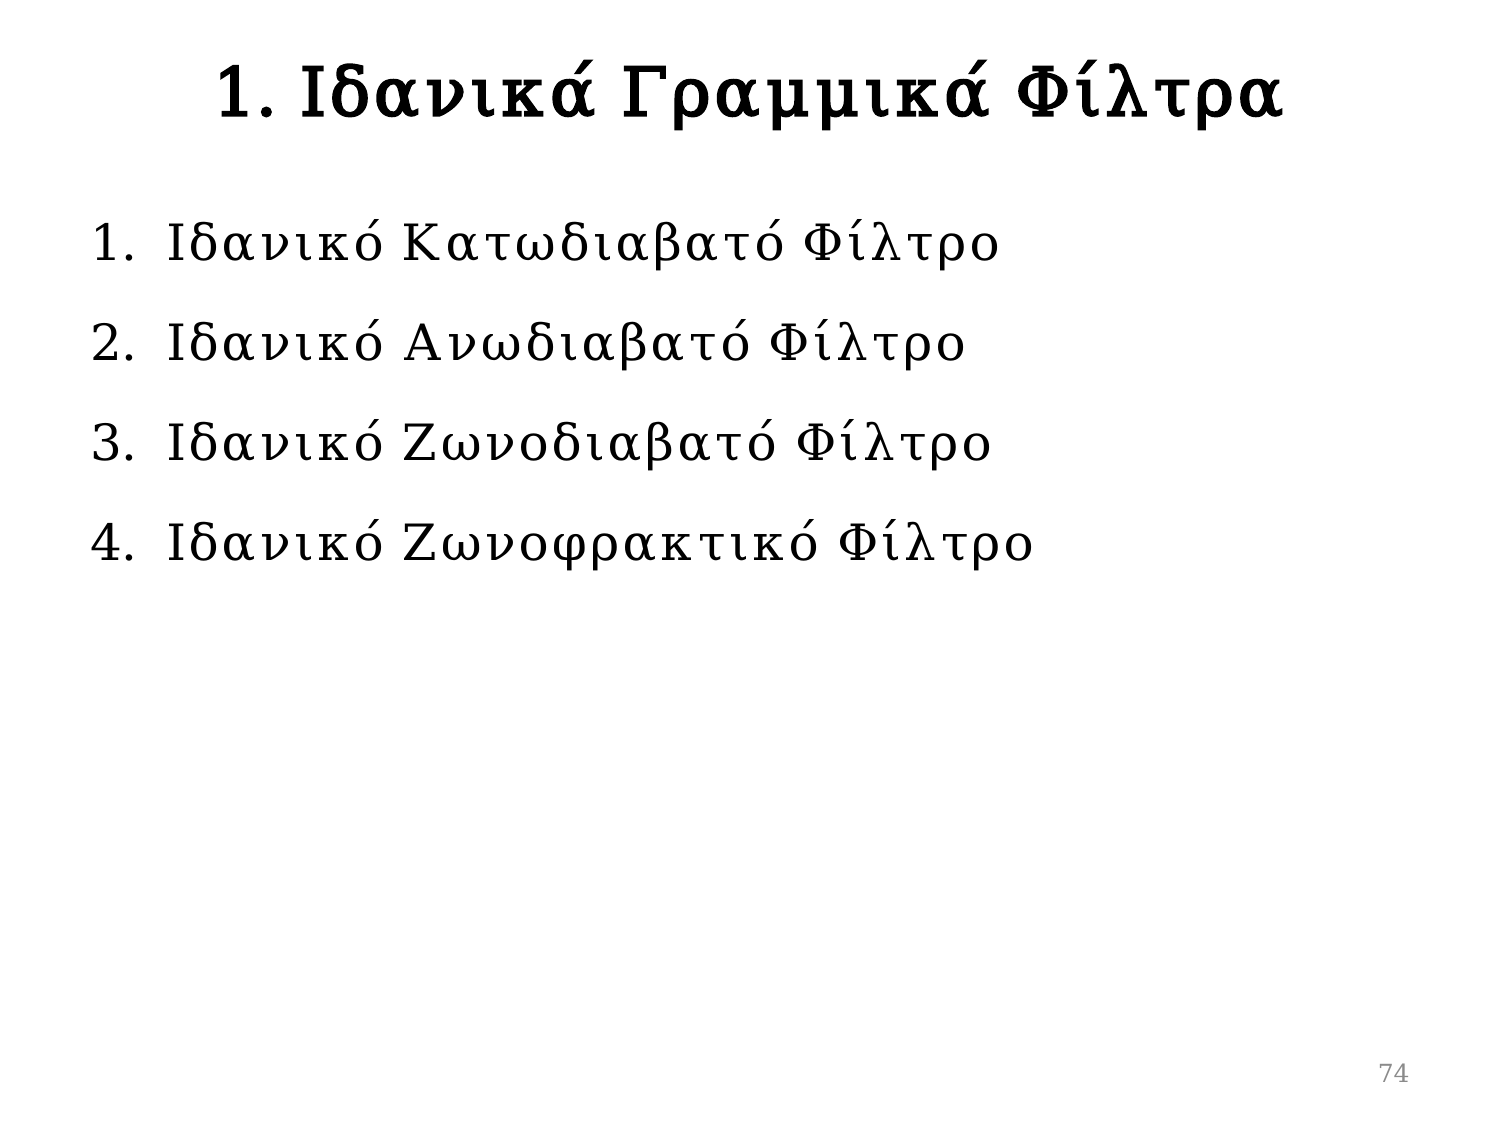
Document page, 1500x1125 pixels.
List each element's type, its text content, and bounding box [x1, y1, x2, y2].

slide_number 74 [1222, 1042, 1425, 1103]
title 1. Ιδανικά Γραμμικά Φίλτρα [75, 19, 1425, 159]
list Ιδανικό Κατωδιαβατό Φίλτρο Ιδανικό Ανωδιαβατό Φίλτρο Ιδανικό Ζωνοδιαβατό Φίλτρο Ιδανικό Ζωνοφρακτικό Φίλτρο [75, 172, 1425, 1071]
